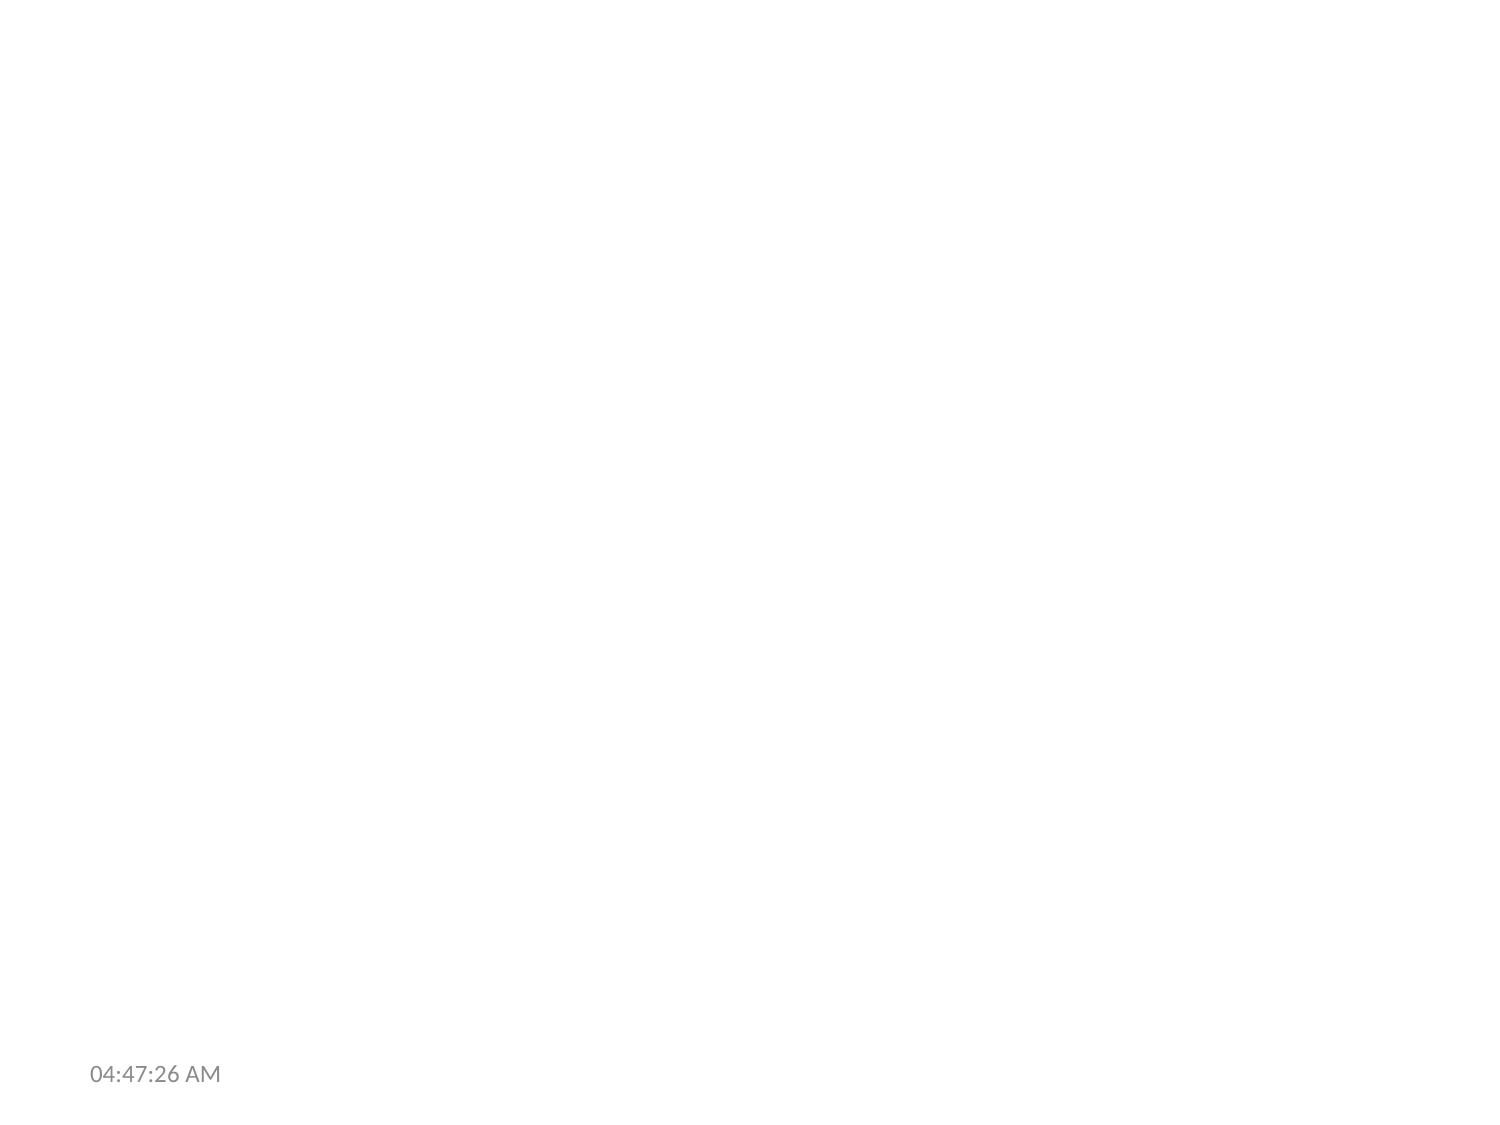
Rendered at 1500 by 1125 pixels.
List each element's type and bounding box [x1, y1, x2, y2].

slide_number [75, 1042, 425, 1103]
